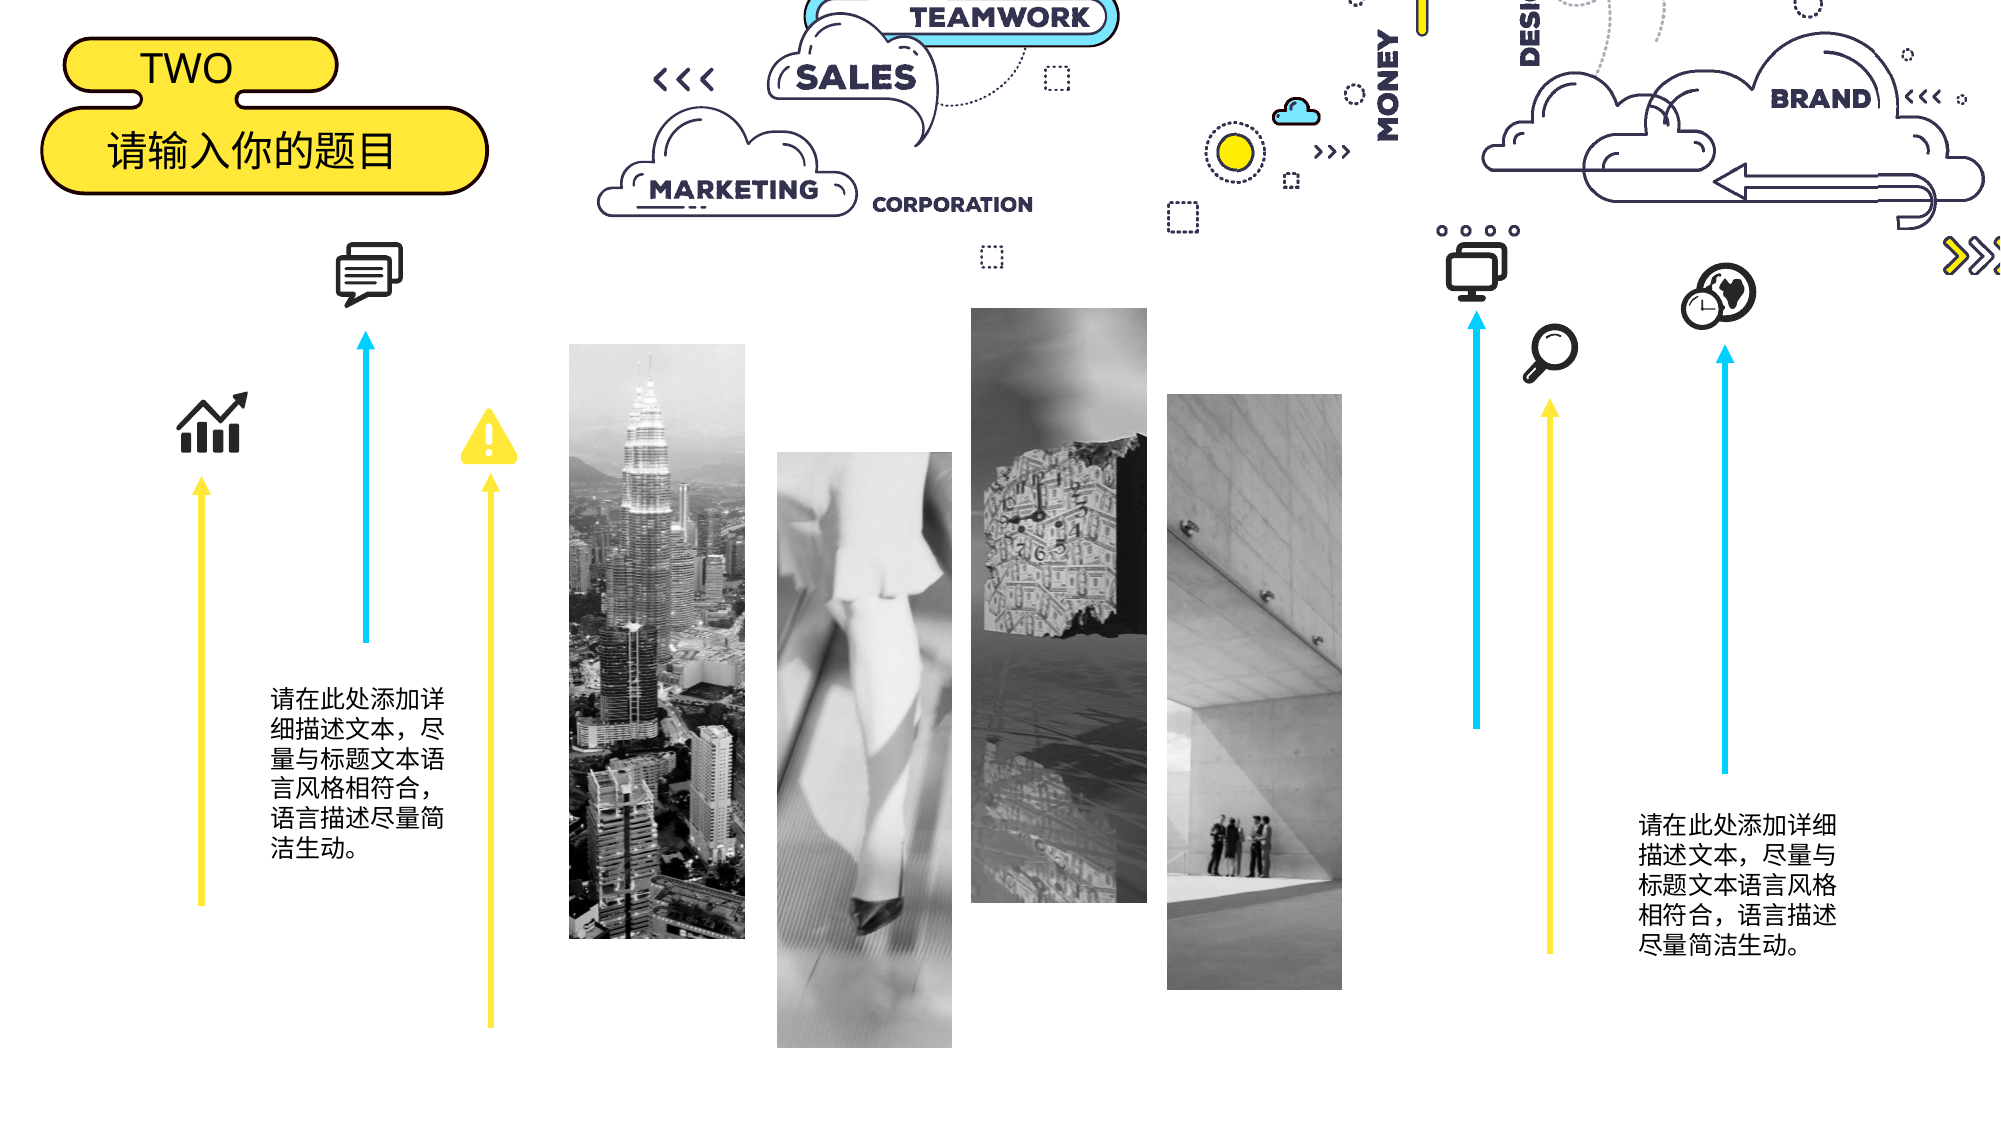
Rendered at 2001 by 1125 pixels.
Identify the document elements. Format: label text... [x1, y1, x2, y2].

text_box [1522, 323, 1579, 384]
text_box [335, 242, 403, 309]
text_box [1680, 262, 1757, 331]
text_box [176, 391, 248, 431]
text_box [212, 429, 224, 453]
text_box 请在此处添加详细描述文本，尽量与标题文本语言风格相符合，语言描述尽量简洁生动。 [1623, 802, 1857, 968]
picture [971, 308, 1147, 903]
picture [777, 452, 952, 1048]
text_box [460, 408, 518, 465]
text_box 请在此处添加详细描述文本，尽量与标题文本语言风格相符合，语言描述尽量简洁生动。 [255, 675, 484, 871]
picture [1167, 394, 1342, 990]
text_box [181, 432, 192, 453]
text_box [228, 423, 240, 453]
picture [569, 344, 745, 939]
text_box [1445, 242, 1508, 302]
text_box [197, 421, 207, 453]
